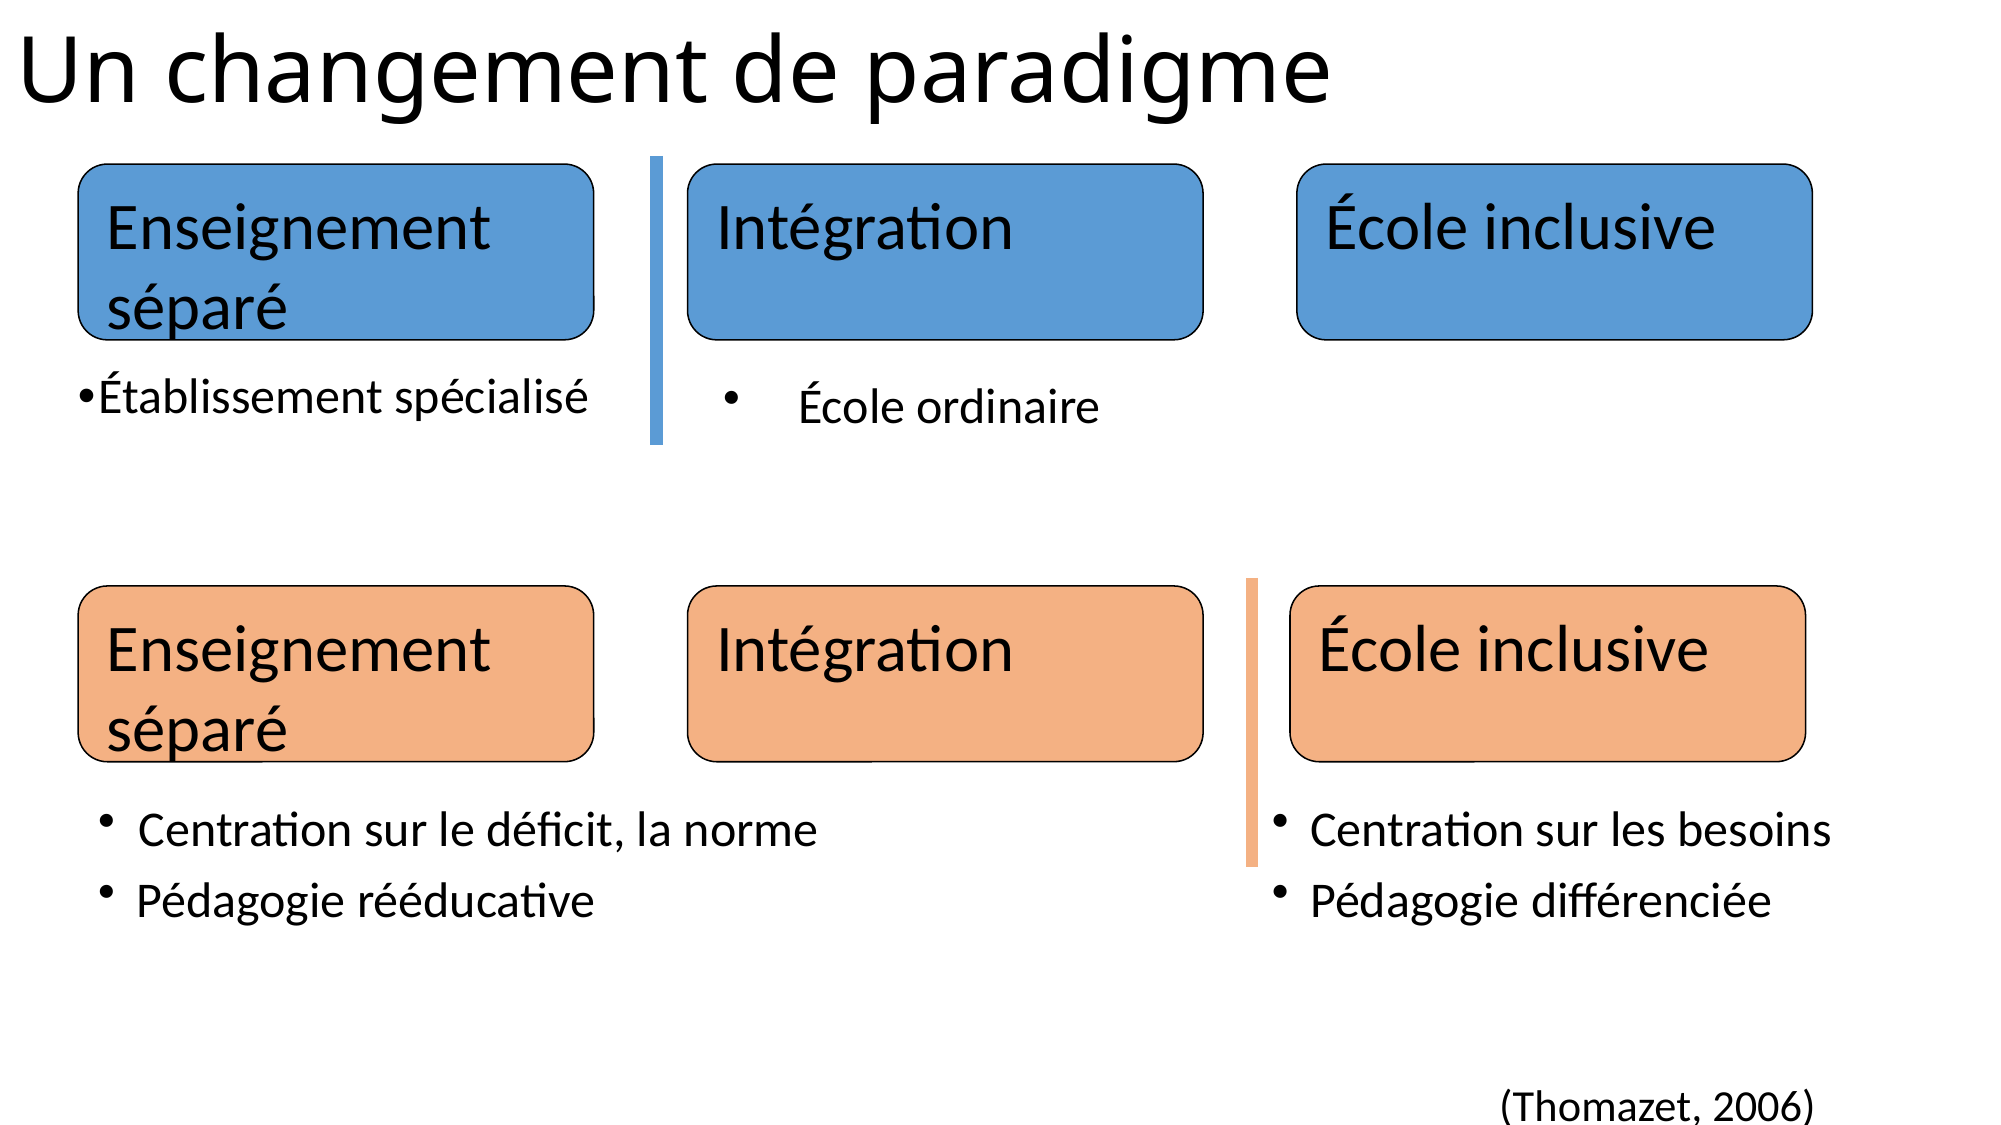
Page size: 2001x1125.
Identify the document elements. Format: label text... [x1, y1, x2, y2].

text_box Centration sur le déficit, la norme [78, 786, 1221, 858]
text_box Enseignement séparé [78, 164, 594, 340]
text_box Intégration [687, 585, 1204, 762]
list Établissement spécialisé [63, 363, 717, 551]
text_box Intégration [687, 164, 1204, 340]
text_box Pédagogie rééducative [78, 857, 1188, 964]
text_box École inclusive [1296, 164, 1813, 340]
text_box Pédagogie différenciée [1251, 857, 2000, 964]
text_box Centration sur les besoins [1251, 786, 2000, 857]
text_box École ordinaire [703, 363, 1782, 543]
text_box (Thomazet, 2006) [1484, 1069, 2000, 1125]
text_box Enseignement séparé [78, 585, 594, 762]
title Un changement de paradigme [1, 0, 1806, 159]
text_box École inclusive [1290, 585, 1806, 762]
